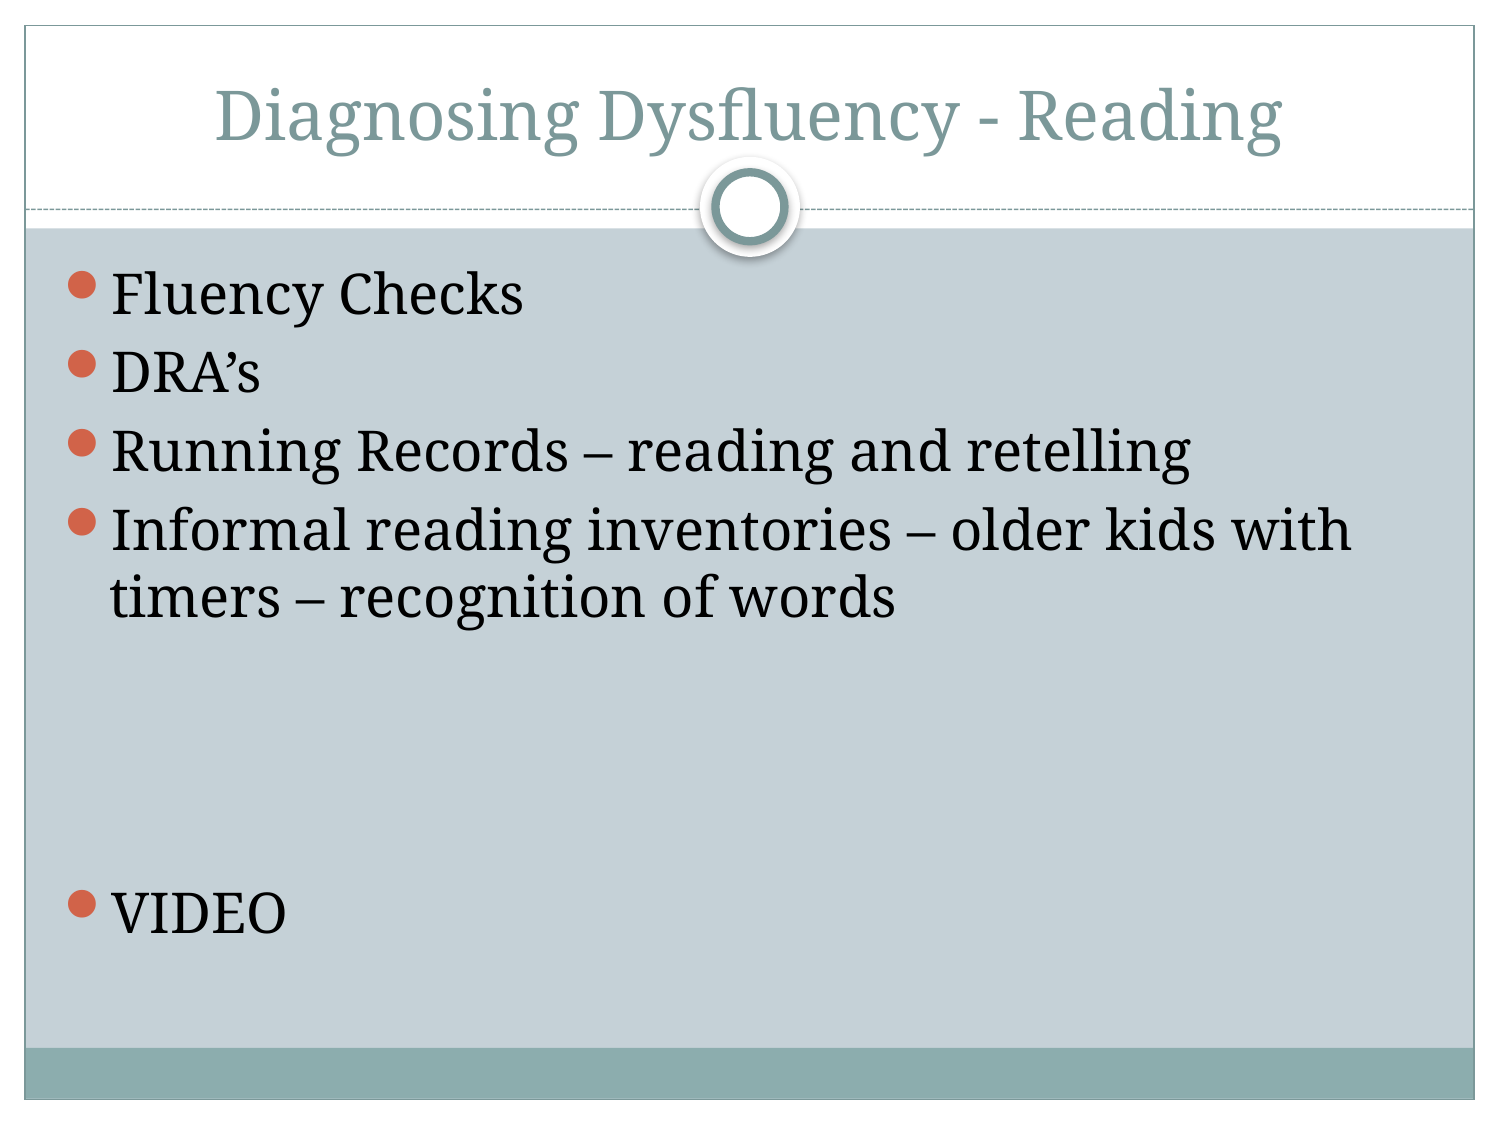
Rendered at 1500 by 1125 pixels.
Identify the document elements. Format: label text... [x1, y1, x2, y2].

list Fluency Checks DRA’s Running Records – reading and retelling Informal reading inventories – older kids with timers – recognition of words VIDEO [49, 250, 1445, 1001]
title Diagnosing Dysfluency - Reading [49, 37, 1450, 162]
